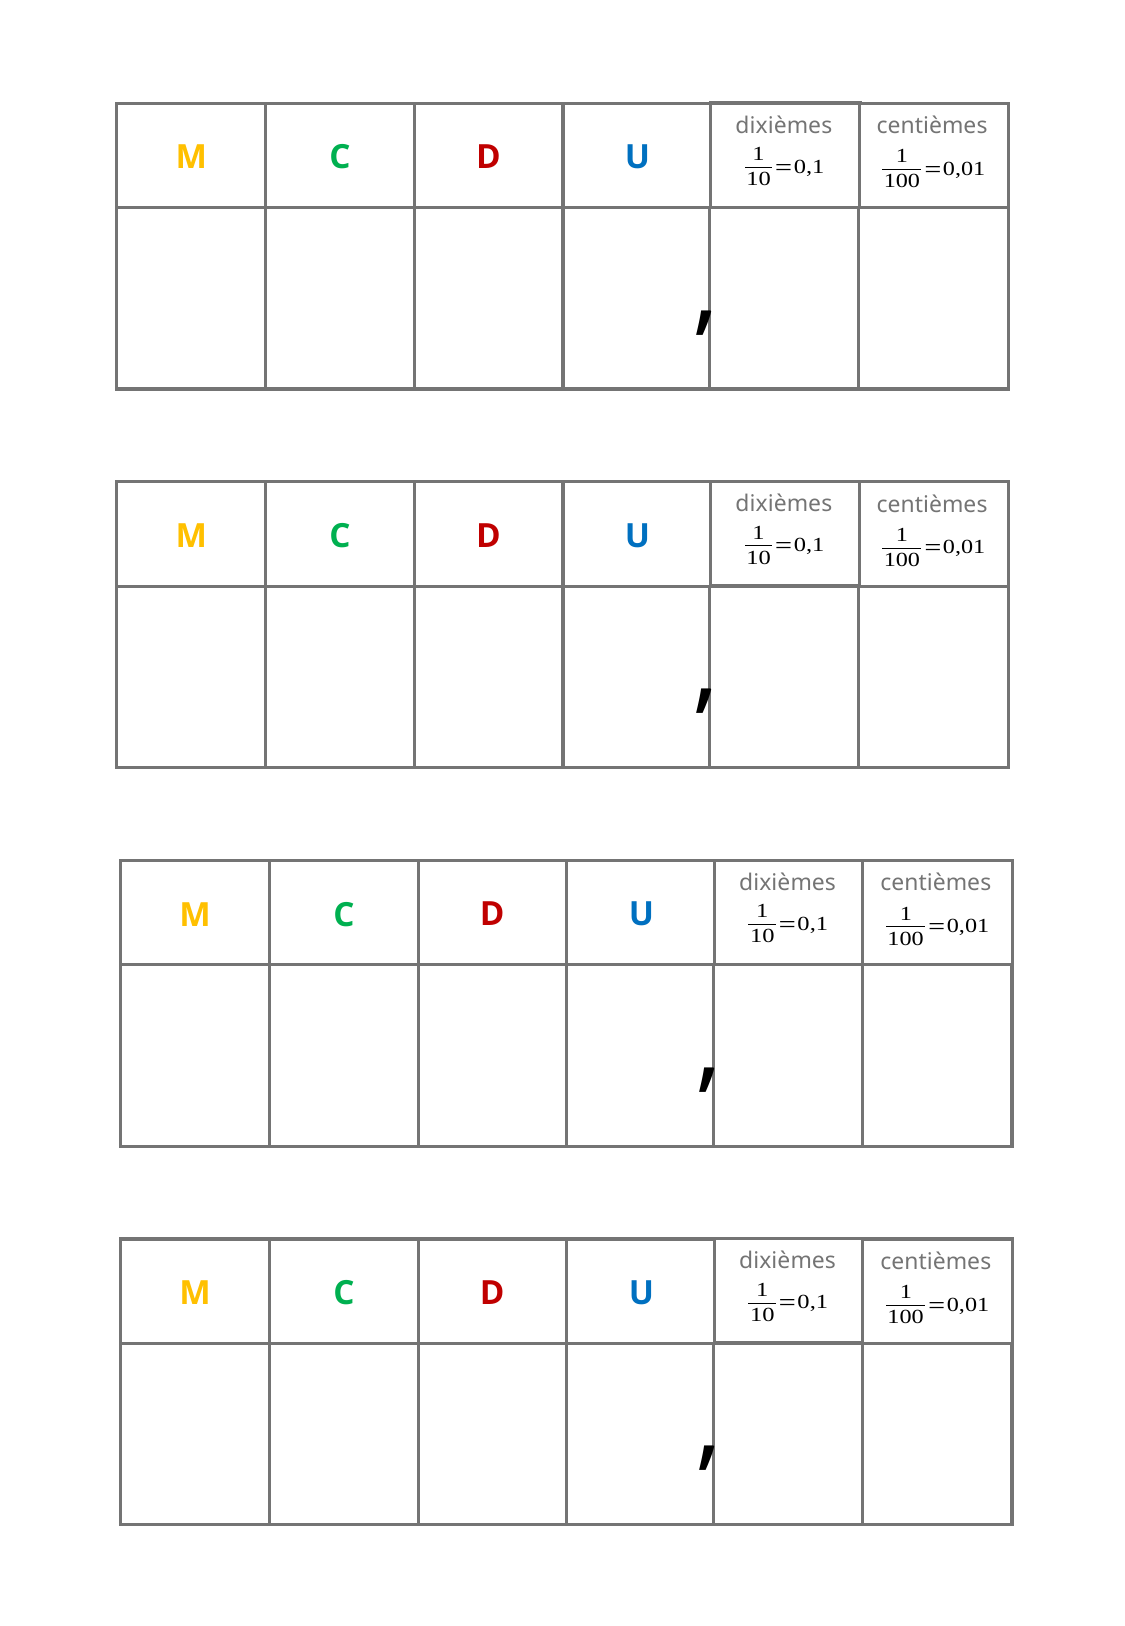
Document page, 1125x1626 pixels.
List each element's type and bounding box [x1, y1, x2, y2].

text_box [119, 859, 1013, 1147]
text_box [115, 480, 1009, 769]
text_box [115, 102, 1009, 390]
text_box [119, 1238, 1013, 1526]
